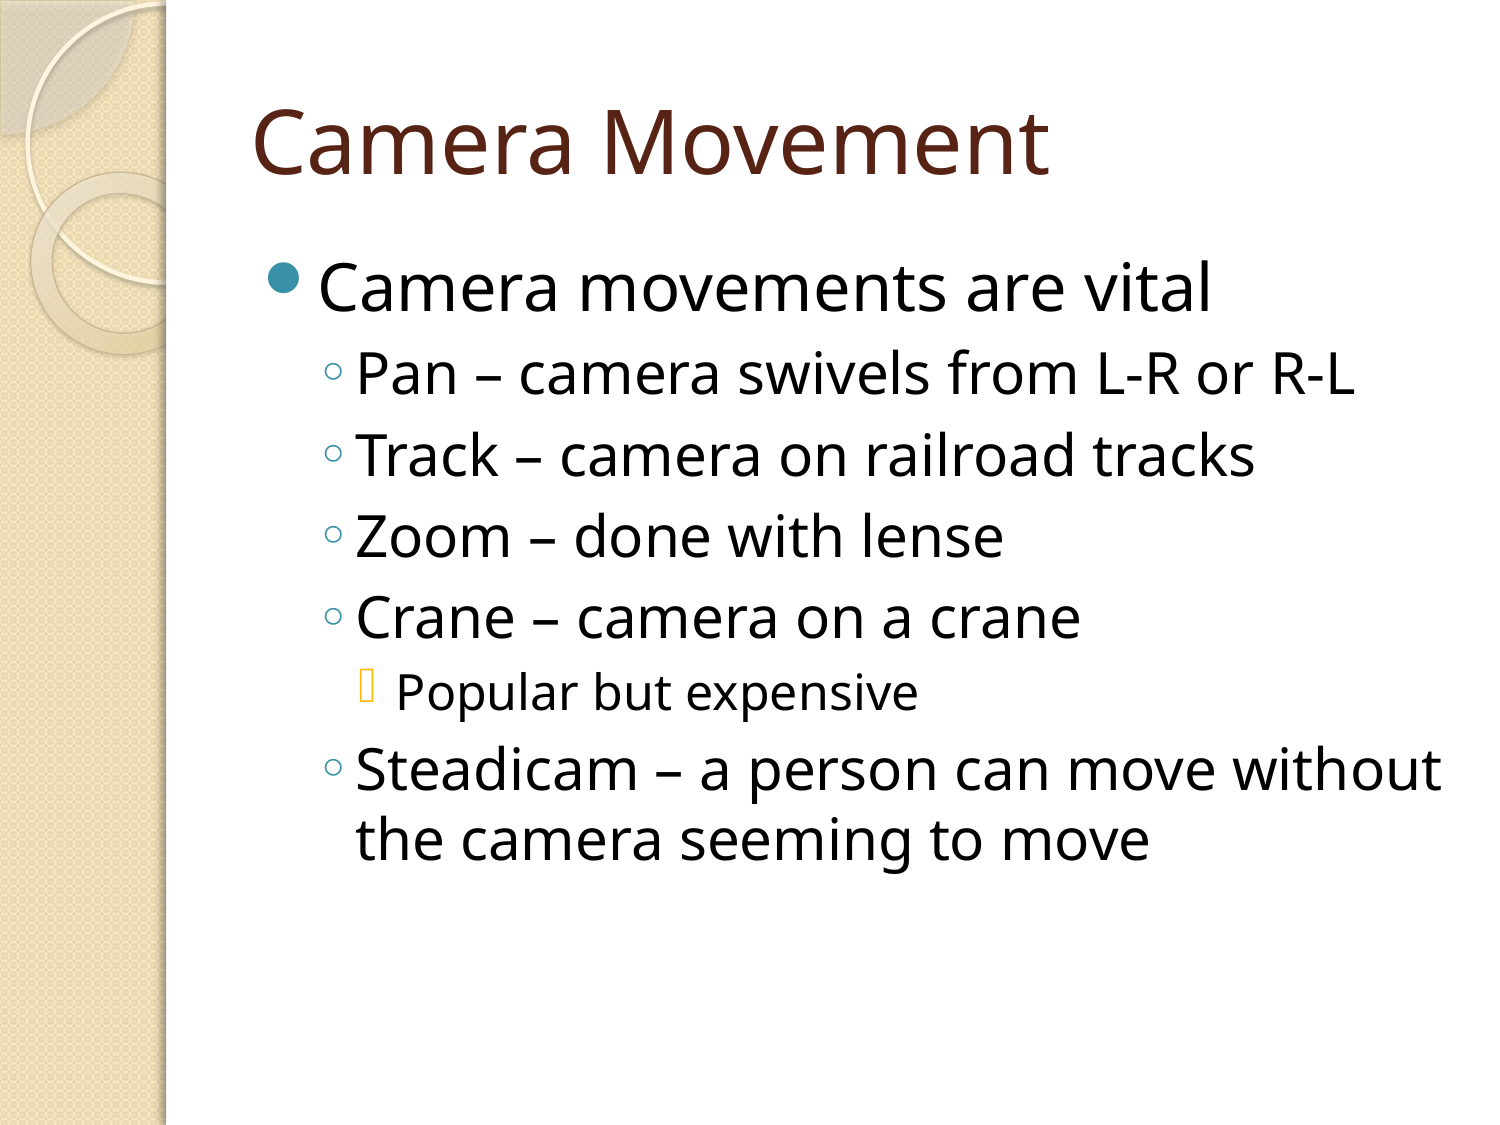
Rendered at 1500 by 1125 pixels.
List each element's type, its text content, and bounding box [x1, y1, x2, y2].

list Camera movements are vital Pan – camera swivels from L-R or R-L Track – camera on railroad tracks Zoom – done with lense Crane – camera on a crane Popular but expensive Steadicam – a person can move without the camera seeming to move [235, 237, 1466, 1025]
title Camera Movement [235, 45, 1466, 233]
